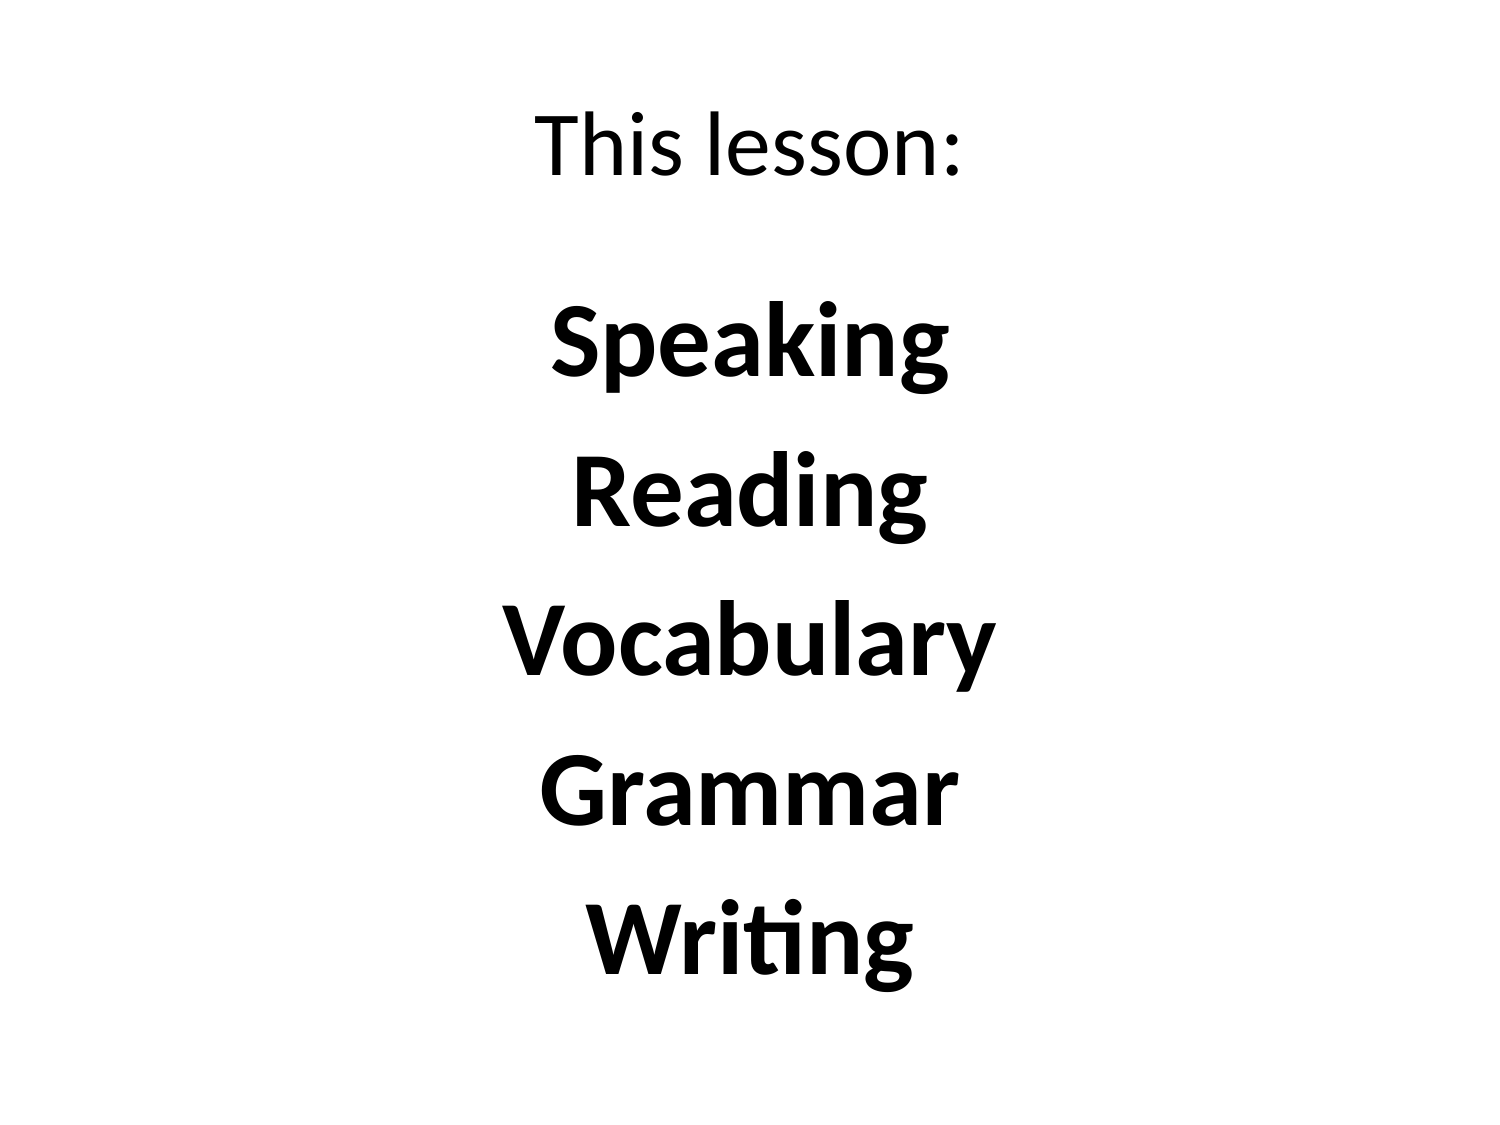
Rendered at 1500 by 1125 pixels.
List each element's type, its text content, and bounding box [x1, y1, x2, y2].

title This lesson: [75, 45, 1425, 233]
list Speaking Reading Vocabulary Grammar Writing [75, 262, 1425, 1005]
